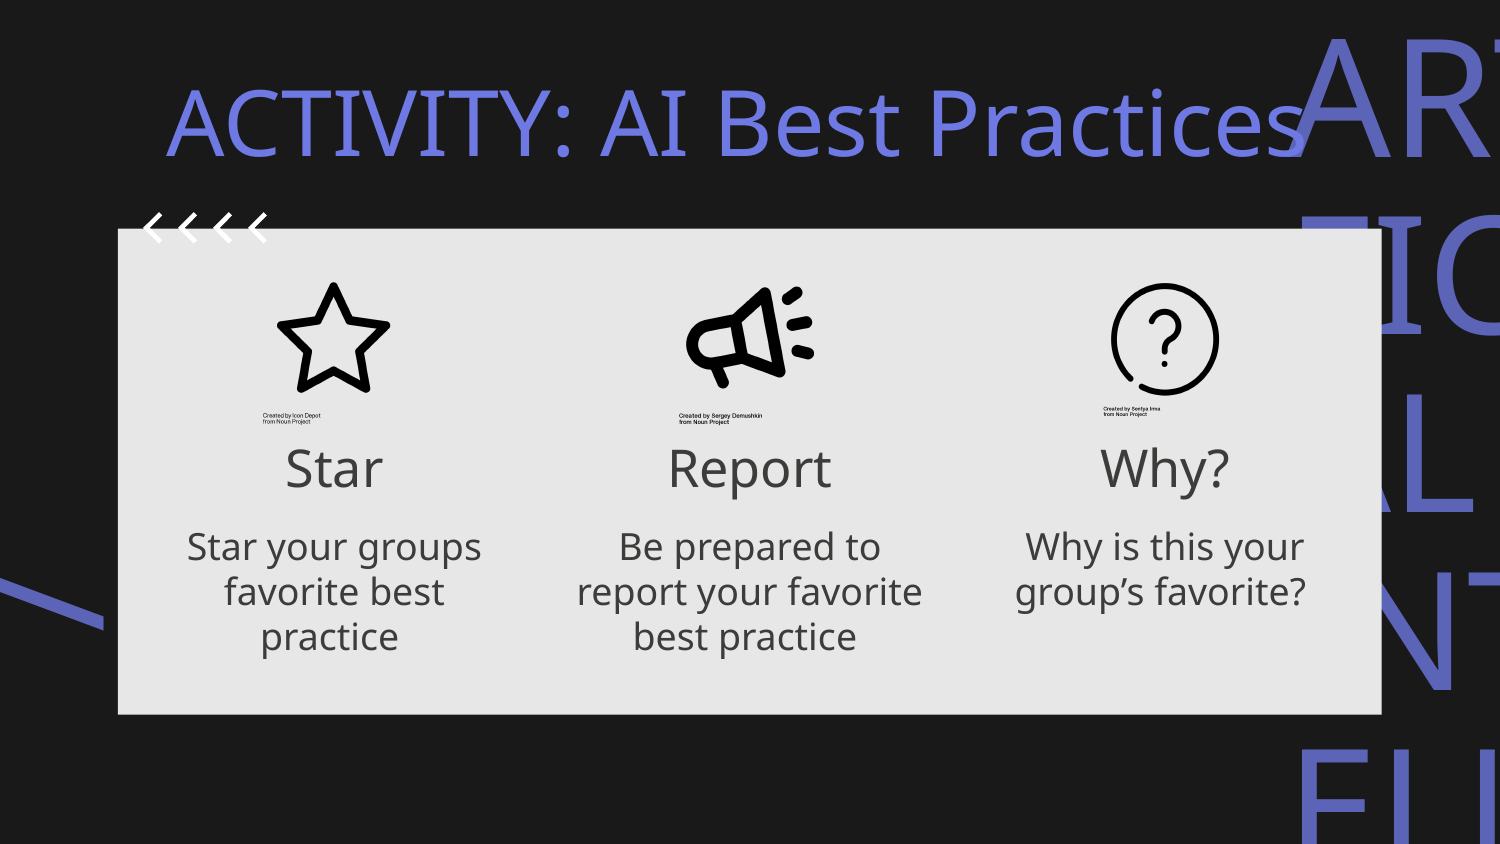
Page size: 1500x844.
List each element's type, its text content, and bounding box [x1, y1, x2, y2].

picture [667, 265, 833, 434]
subtitle Be prepared to report your favorite best practice [558, 507, 942, 656]
title ACTIVITY: AI Best Practices [118, 72, 1382, 167]
title Report [558, 433, 942, 500]
title Why? [973, 433, 1357, 500]
picture [251, 265, 416, 434]
subtitle Why is this your group’s favorite? [973, 507, 1357, 656]
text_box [142, 211, 268, 244]
title Star [143, 433, 527, 500]
subtitle Star your groups favorite best practice [143, 507, 527, 656]
picture [1093, 274, 1237, 425]
